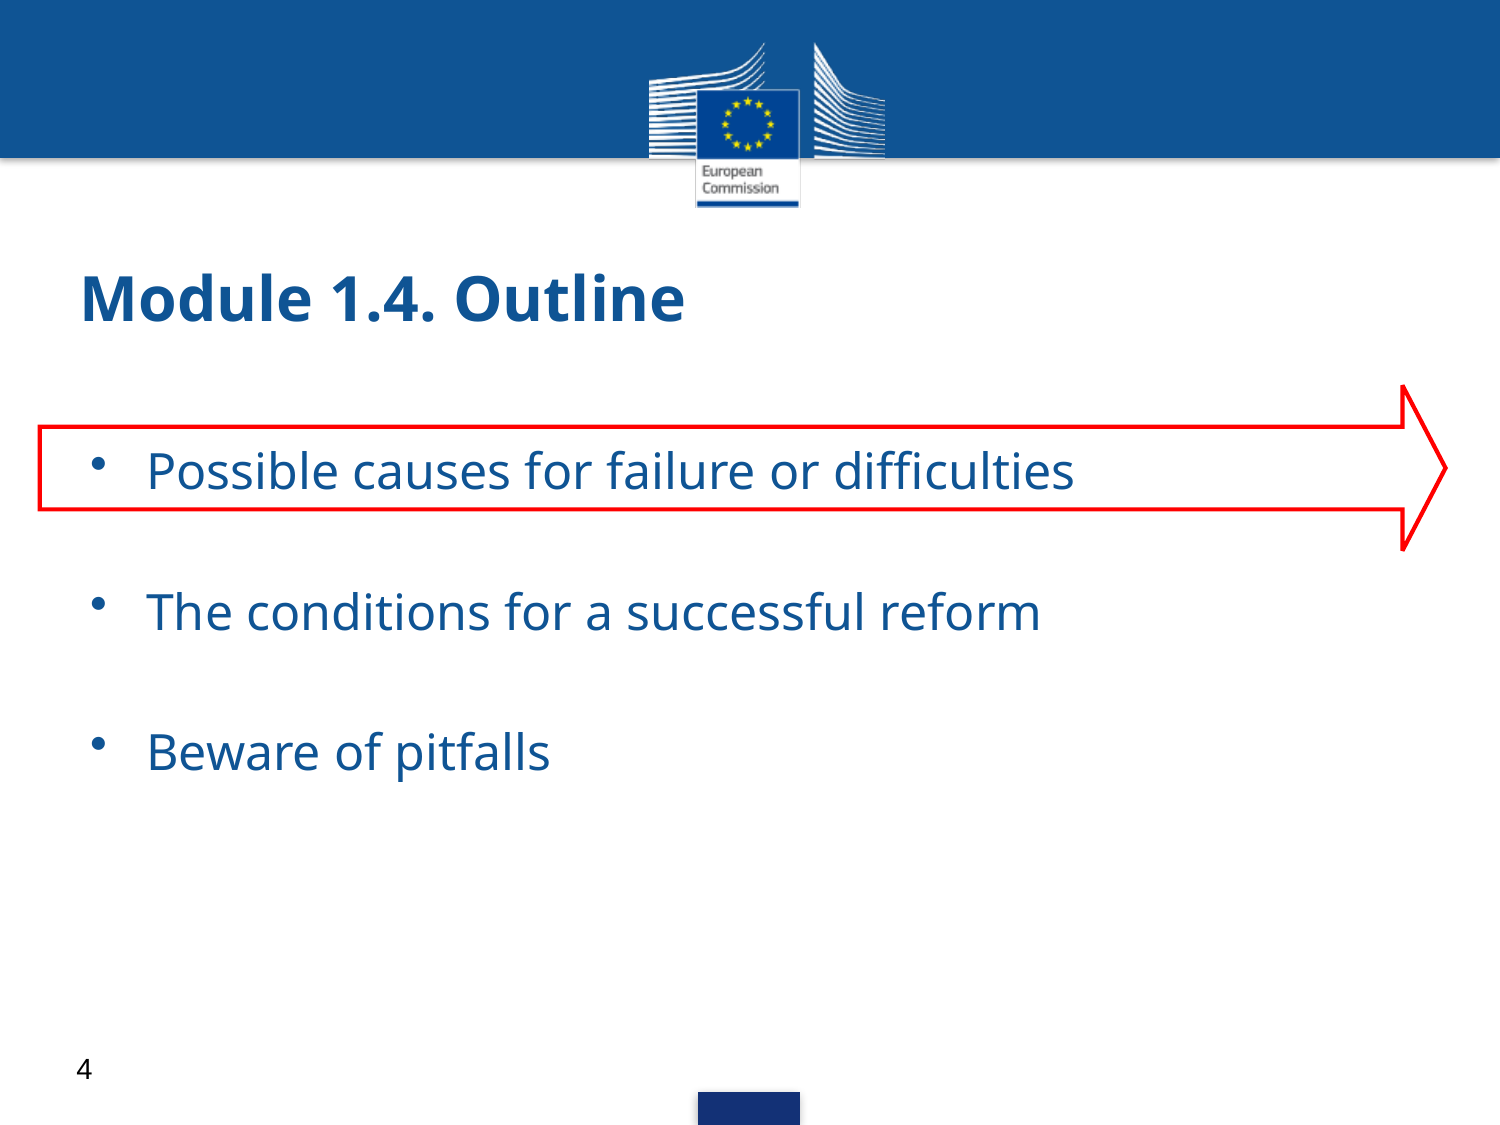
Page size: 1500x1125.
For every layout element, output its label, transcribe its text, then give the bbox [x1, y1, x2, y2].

text_box [39, 385, 1446, 551]
picture [649, 42, 885, 208]
list Possible causes for failure or difficulties The conditions for a successful reform Beware of pitfalls [75, 510, 1425, 882]
slide_number 4 [0, 1042, 108, 1122]
title Module 1.4. Outline [64, 219, 1415, 374]
